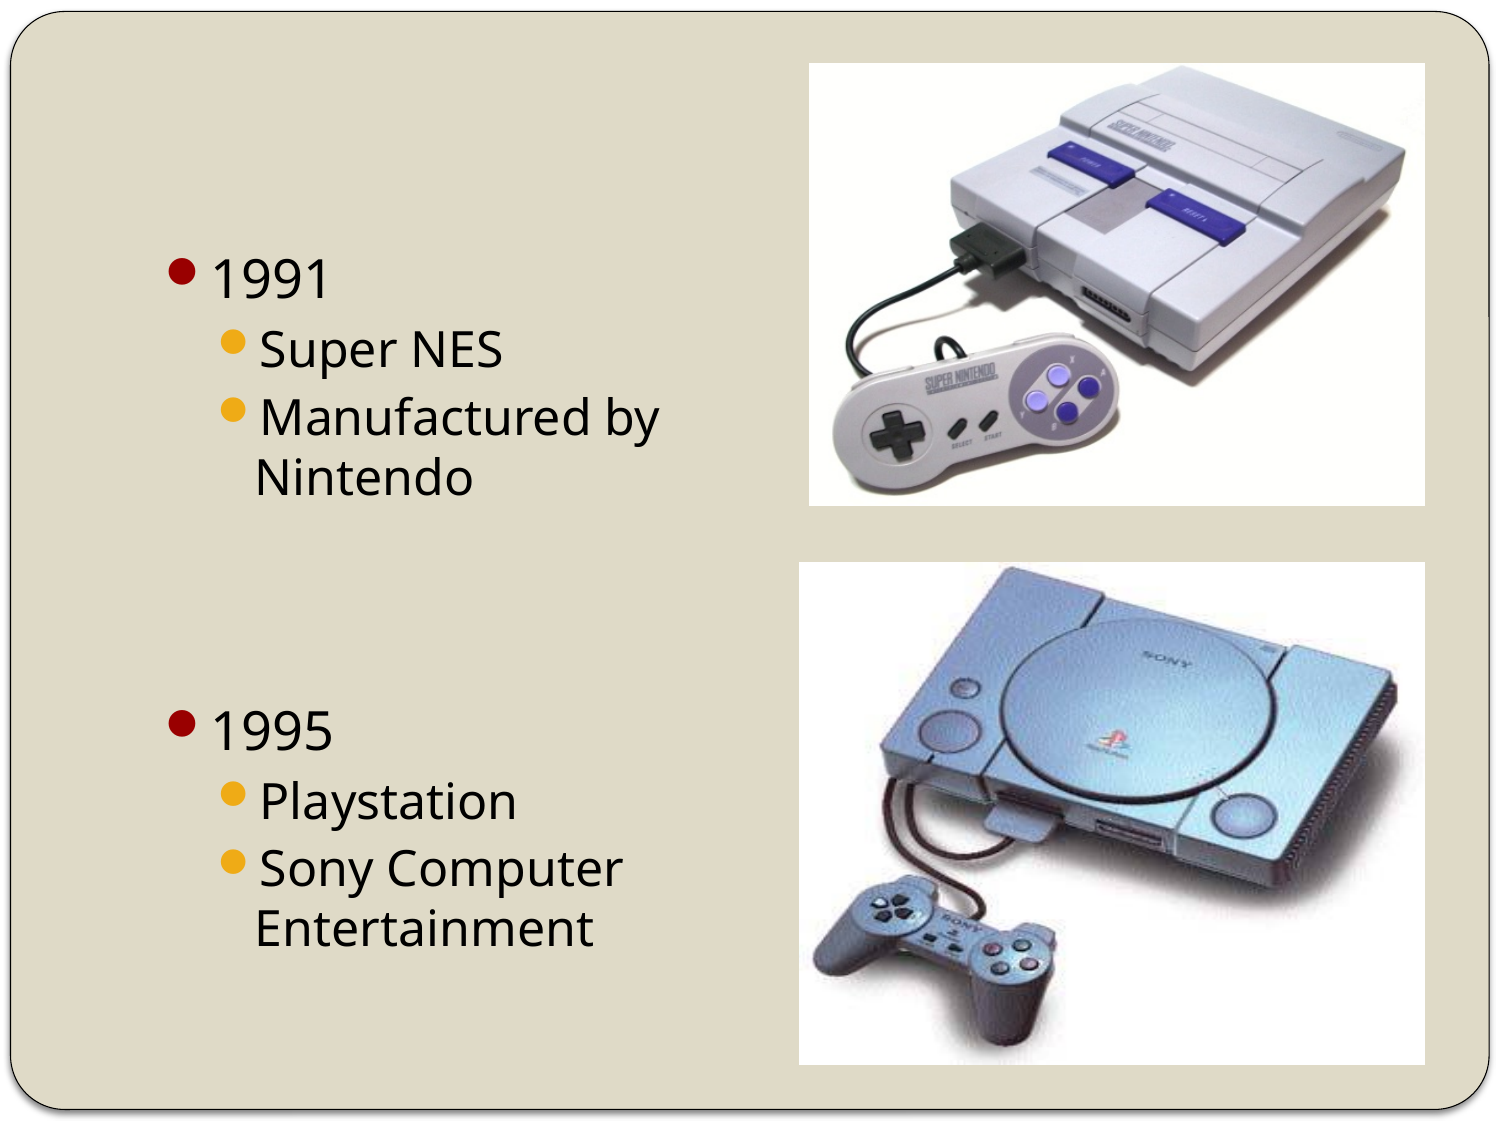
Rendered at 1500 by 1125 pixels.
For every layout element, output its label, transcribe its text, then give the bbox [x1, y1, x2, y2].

picture [799, 562, 1425, 1065]
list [809, 0, 1425, 561]
list 1991 Super NES Manufactured by Nintendo 1995 Playstation Sony Computer Entertainment [150, 237, 765, 988]
